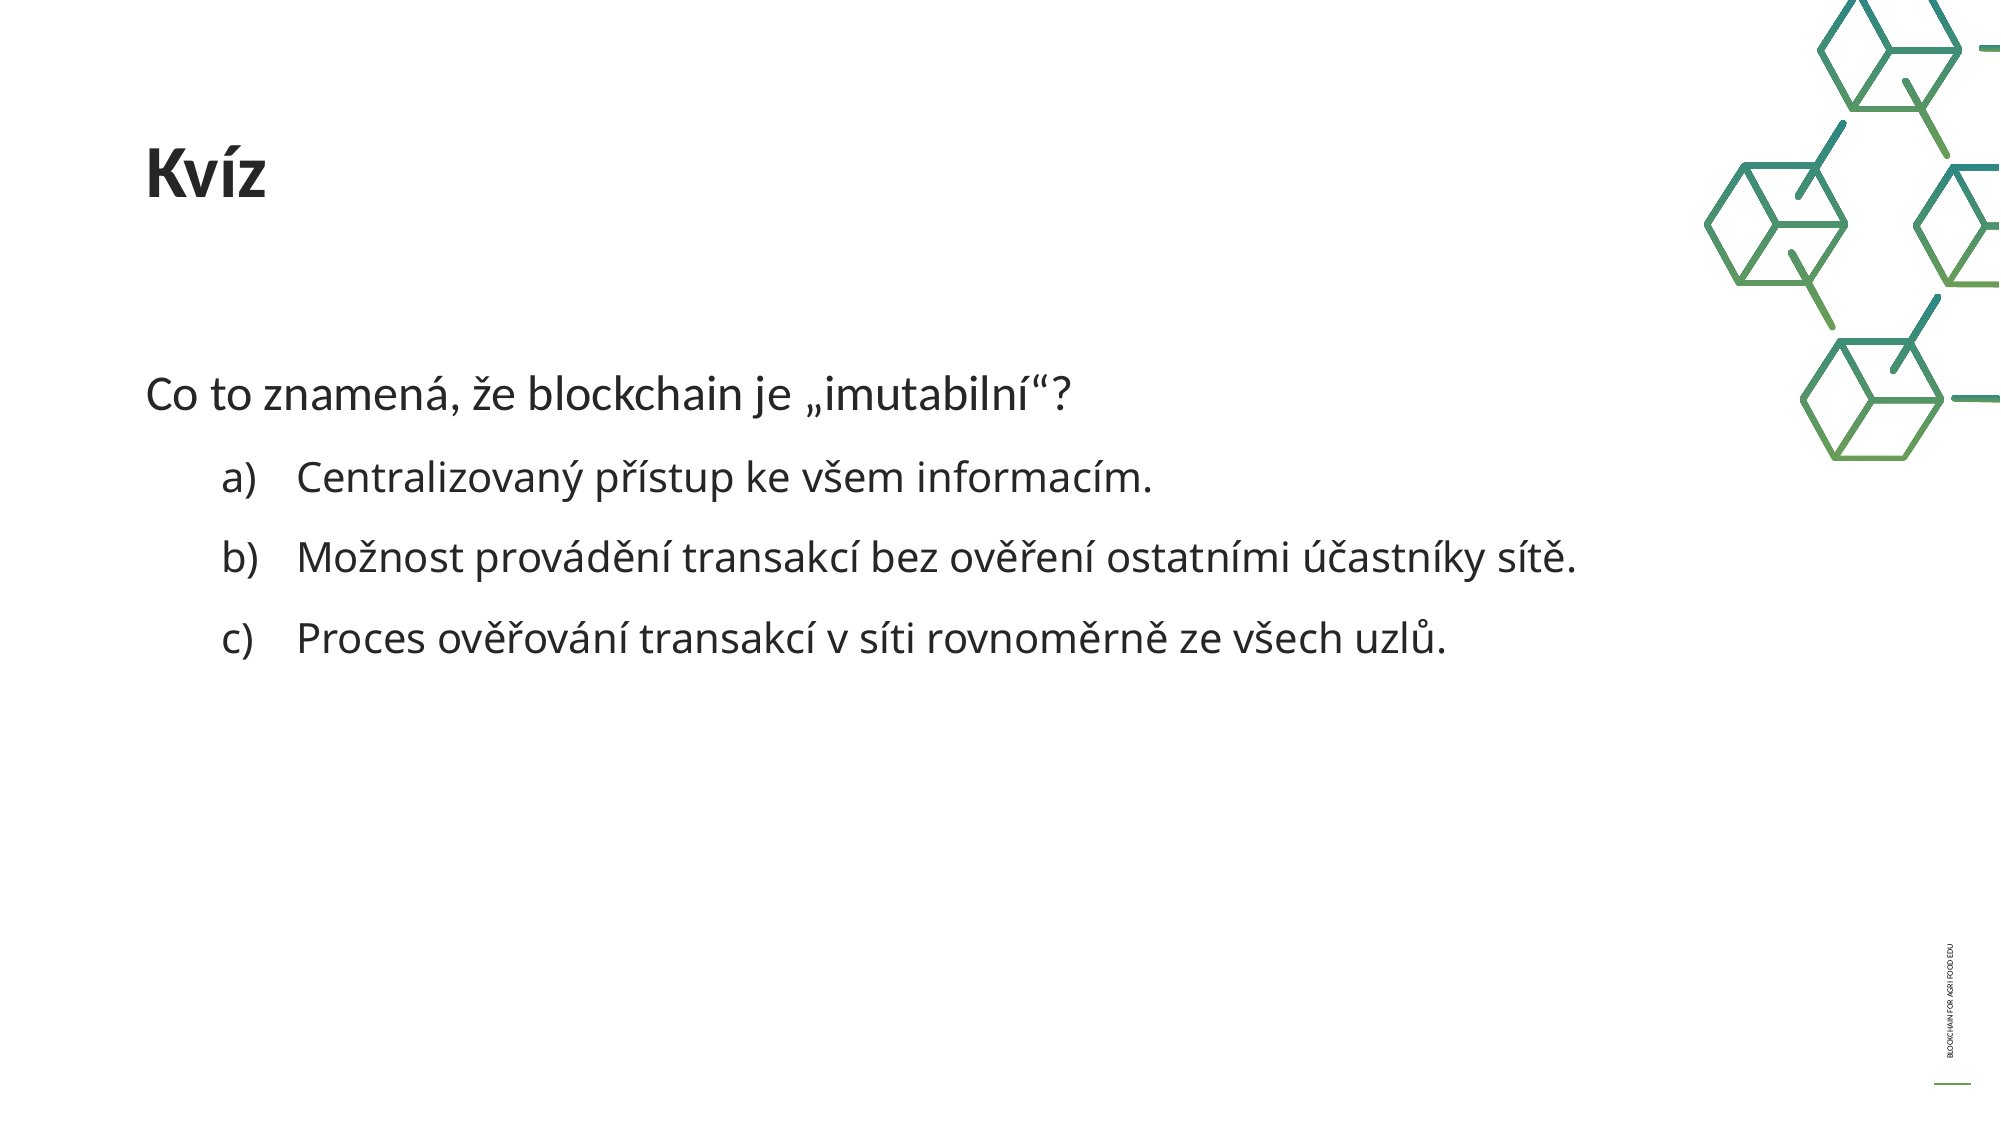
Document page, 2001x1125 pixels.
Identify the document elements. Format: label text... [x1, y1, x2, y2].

list Kvíz [130, 124, 1698, 337]
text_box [1703, 0, 2000, 462]
list Co to znamená, že blockchain je „imutabilní“? Centralizovaný přístup ke všem informacím. Možnost provádění transakcí bez ověření ostatními účastníky sítě. Proces ověřování transakcí v síti rovnoměrně ze všech uzlů. [130, 348, 1869, 1035]
